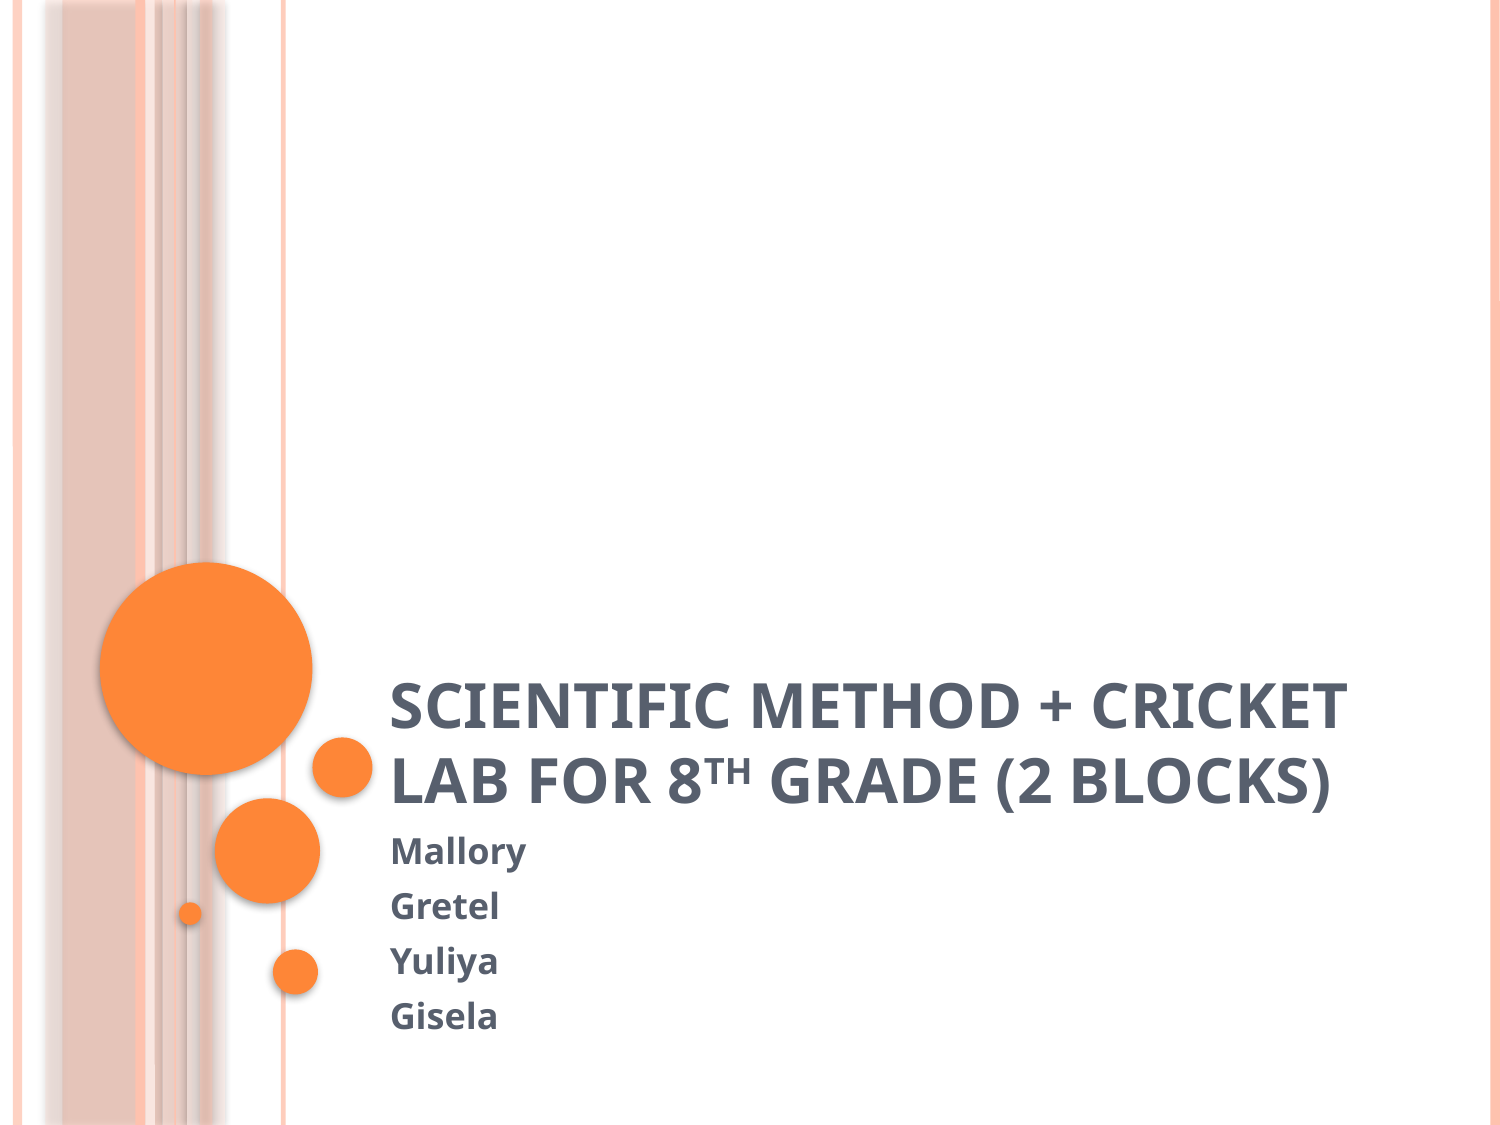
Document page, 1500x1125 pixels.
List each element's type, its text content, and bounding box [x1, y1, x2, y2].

subtitle Mallory Gretel Yuliya Gisela [375, 820, 1388, 1046]
title Scientific method + cricket lab for 8th grade (2 blocks) [375, 512, 1388, 820]
